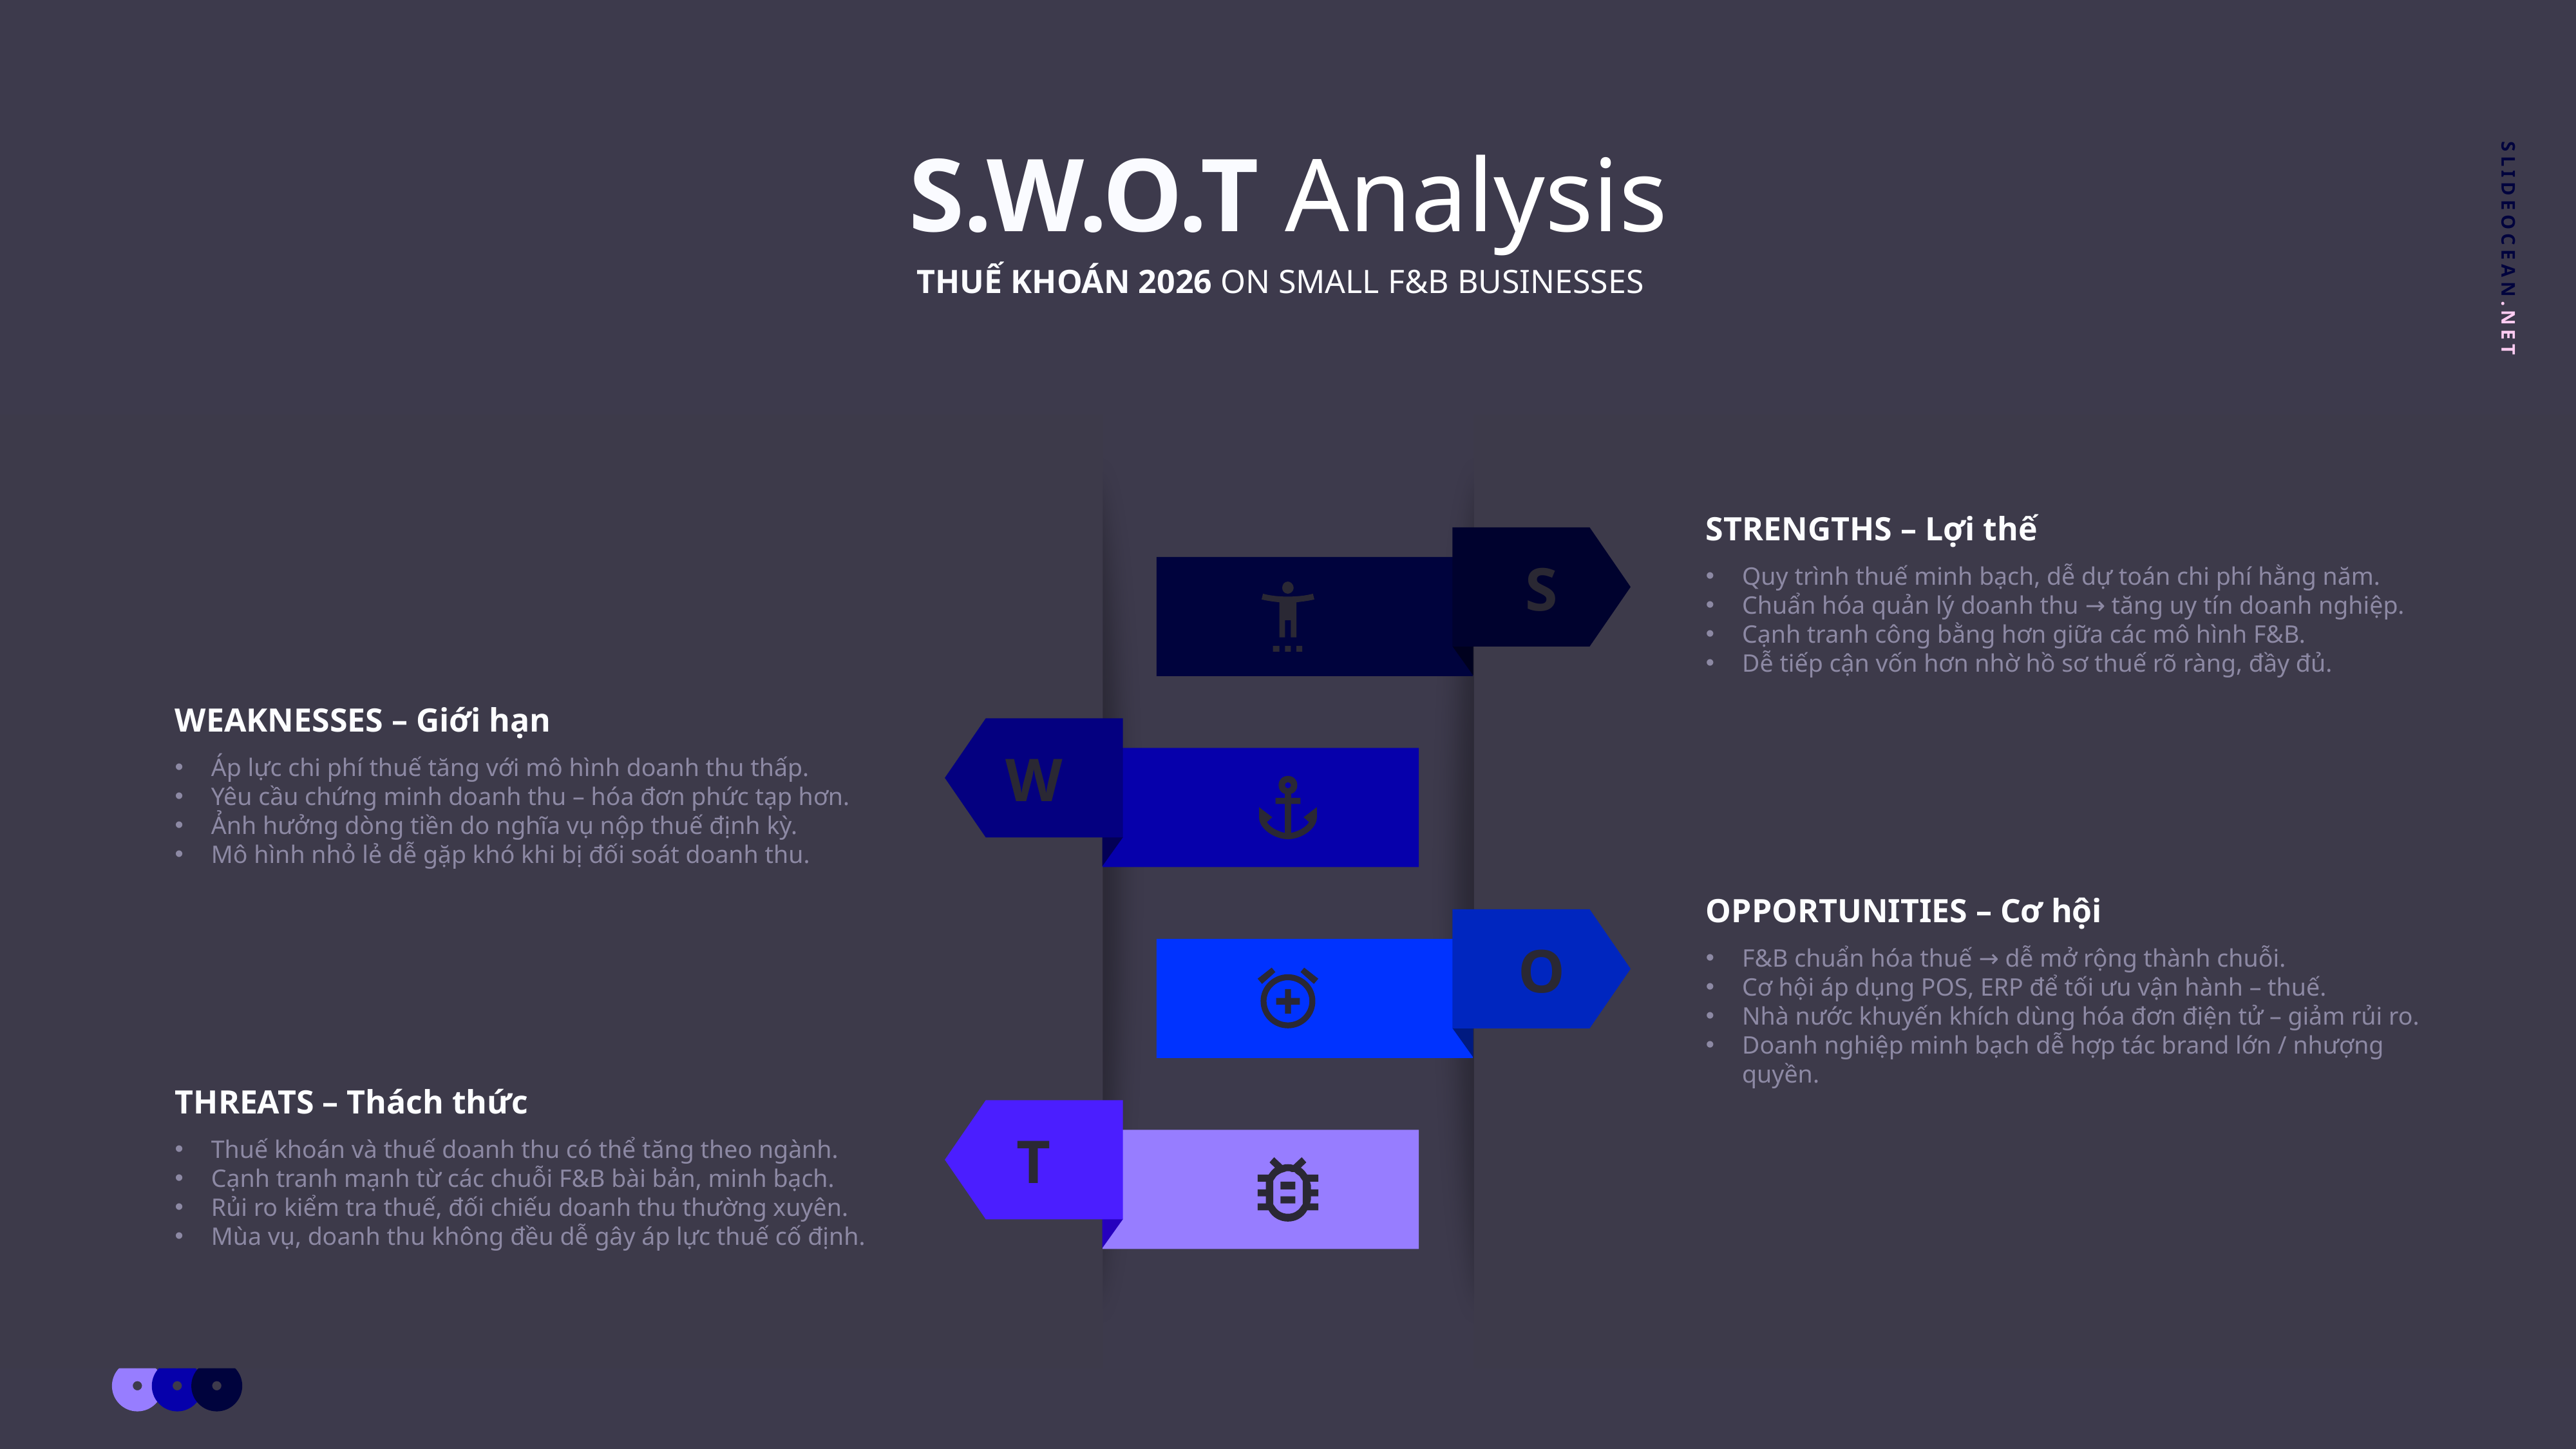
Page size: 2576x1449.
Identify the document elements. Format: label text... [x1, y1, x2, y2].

text_box THUẾ KHOÁN 2026 ON SMALL F&B BUSINESSES [907, 256, 1654, 305]
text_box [944, 717, 1419, 867]
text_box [944, 1099, 1419, 1249]
text_box S.W.O.T Analysis [899, 126, 1677, 257]
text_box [1156, 909, 1631, 1059]
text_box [1156, 527, 1631, 677]
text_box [0, 414, 2576, 1369]
